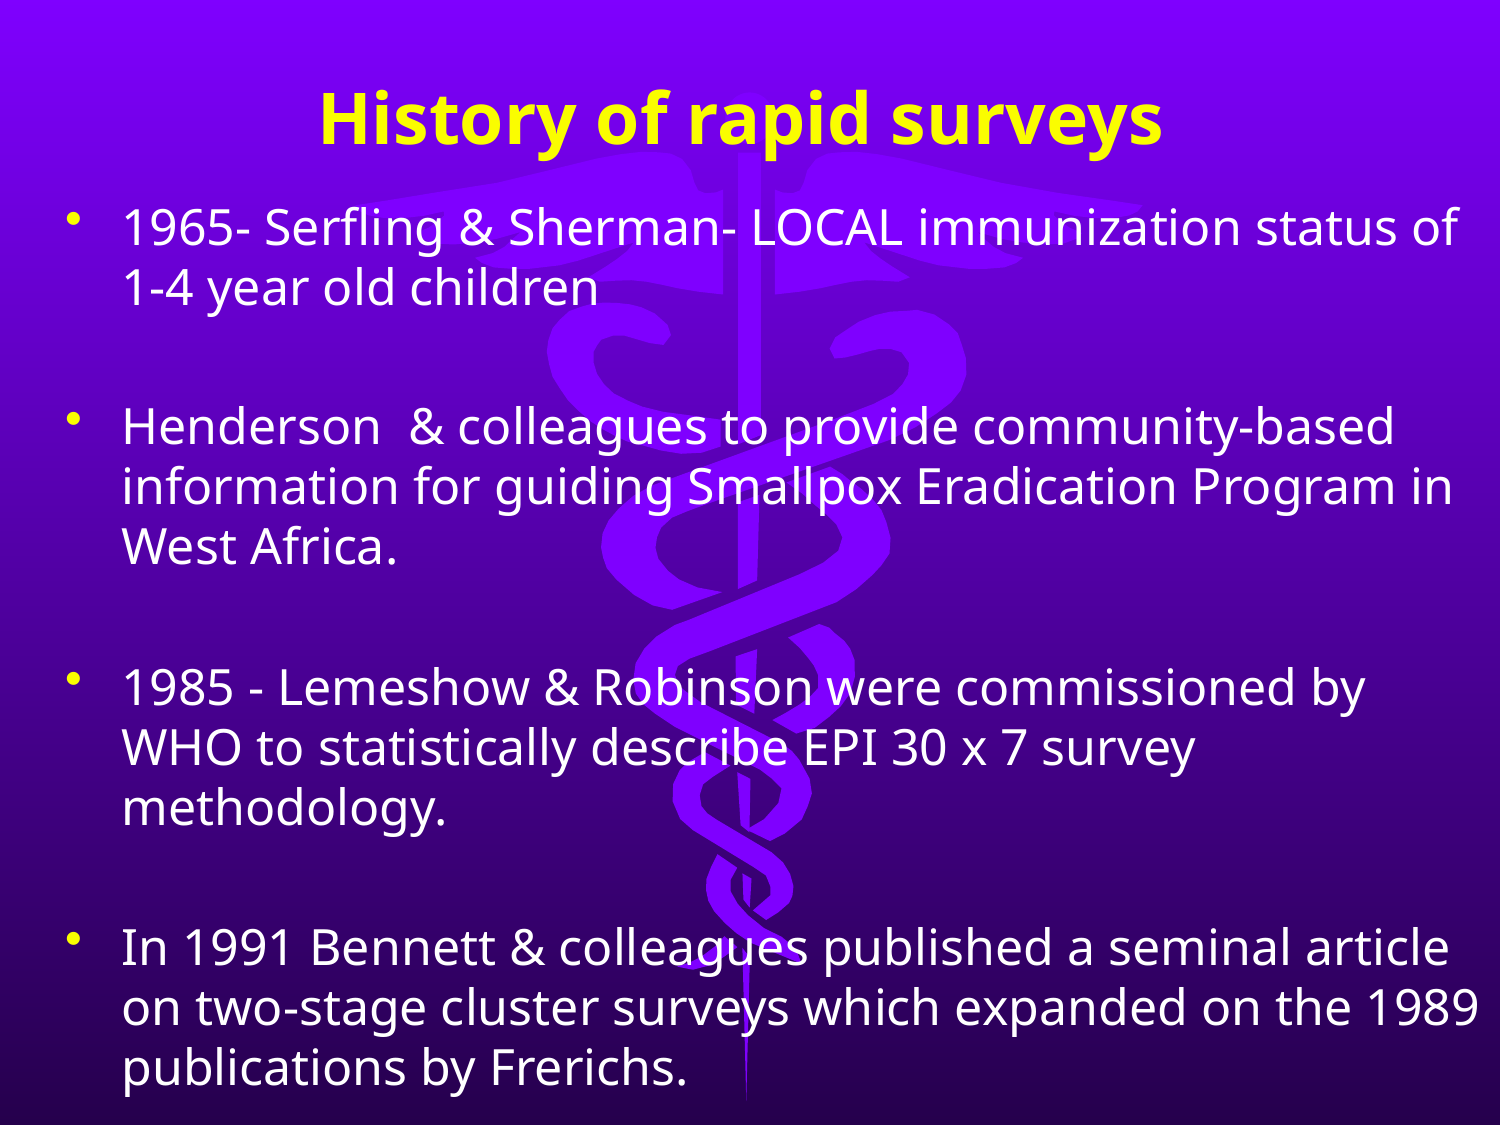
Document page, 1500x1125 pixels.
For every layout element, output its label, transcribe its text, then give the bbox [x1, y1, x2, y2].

title History of rapid surveys [112, 65, 1388, 187]
list 1965- Serfling & Sherman- LOCAL immunization status of 1-4 year old children Henderson & colleagues to provide community-based information for guiding Smallpox Eradication Program in West Africa. 1985 - Lemeshow & Robinson were commissioned by WHO to statistically describe EPI 30 x 7 survey methodology. In 1991 Bennett & colleagues published a seminal article on two-stage cluster surveys which expanded on the 1989 publications by Frerichs. [49, 187, 1500, 1023]
